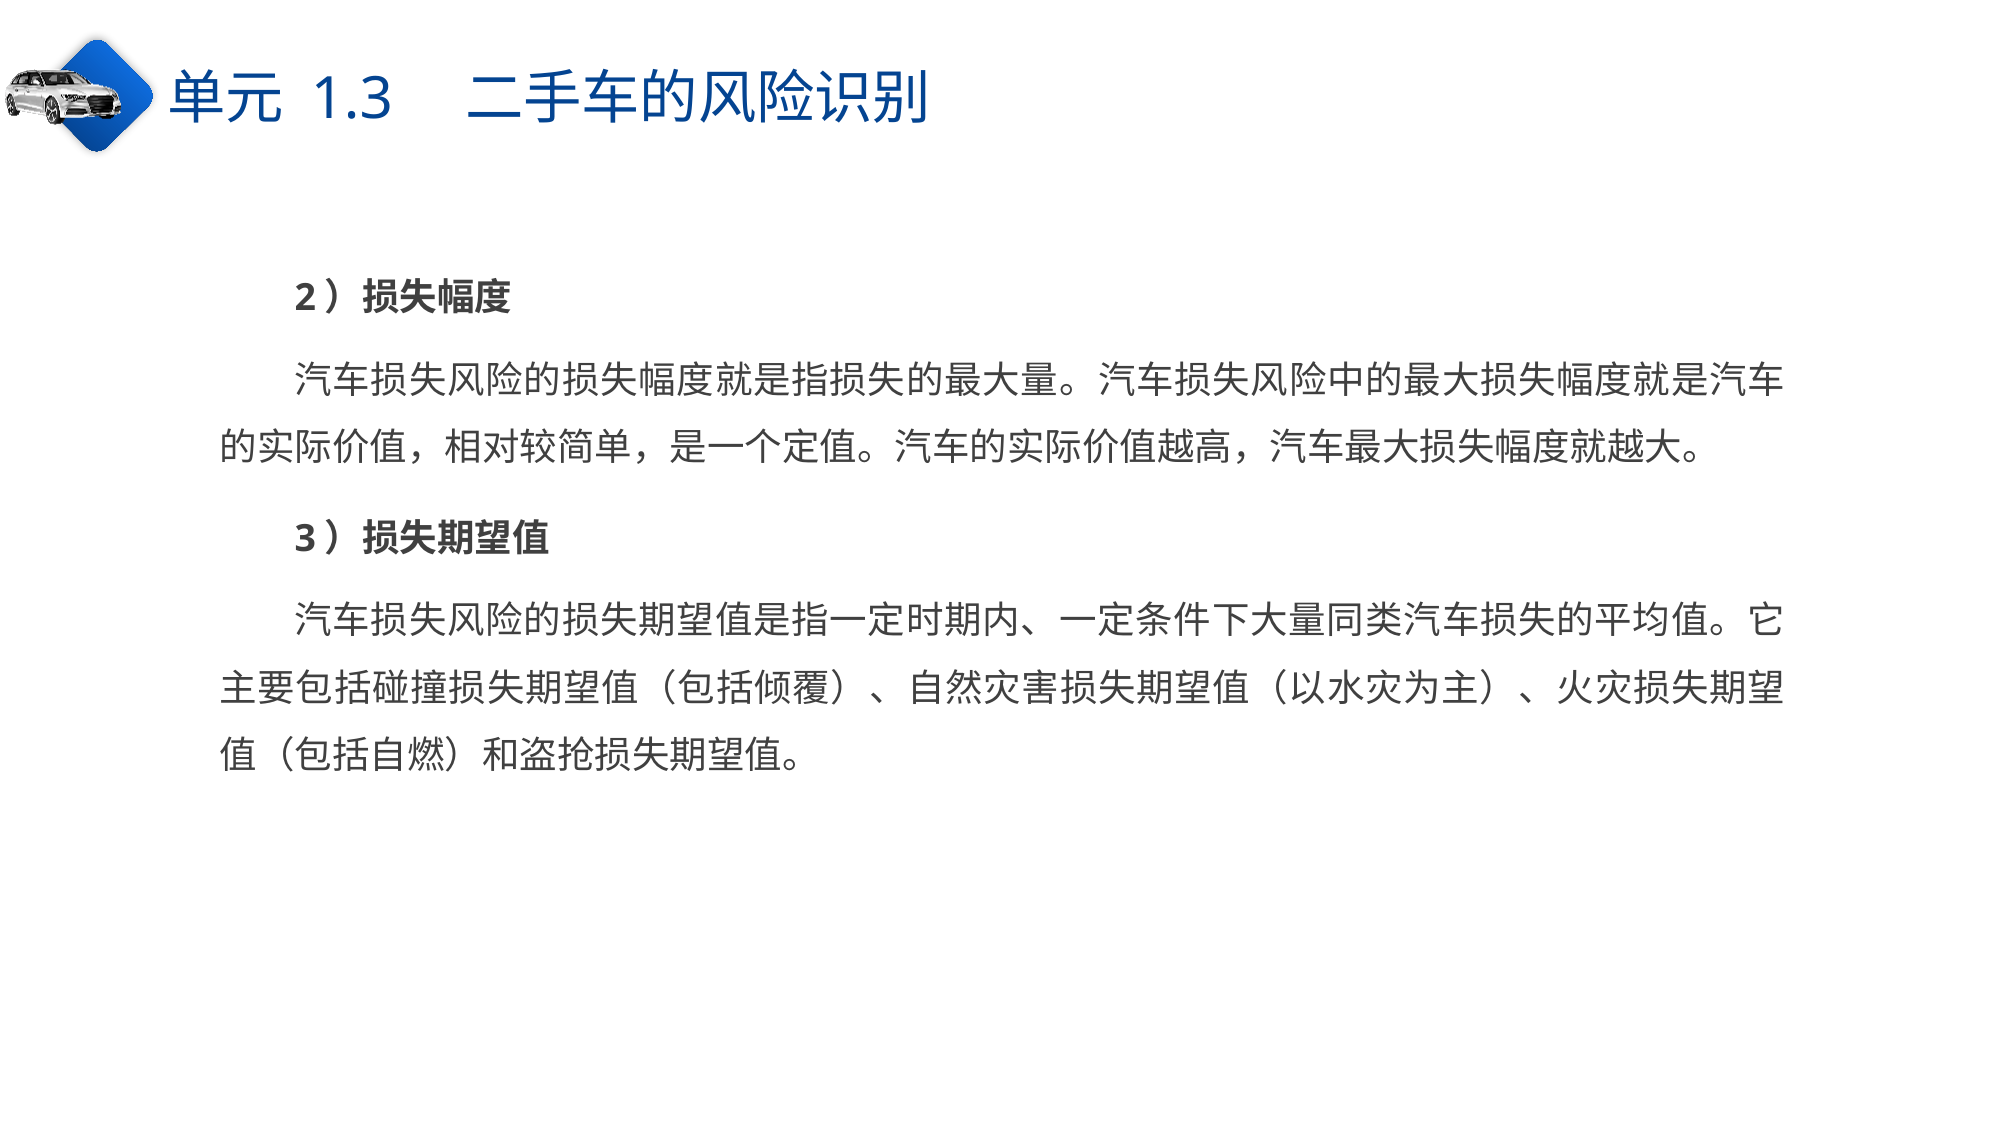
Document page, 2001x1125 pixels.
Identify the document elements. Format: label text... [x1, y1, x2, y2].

text_box 2）损失幅度 [204, 243, 1000, 326]
text_box 汽车损失风险的损失幅度就是指损失的最大量。汽车损失风险中的最大损失幅度就是汽车的实际价值，相对较简单，是一个定值。汽车的实际价值越高，汽车最大损失幅度就越大。 [204, 325, 1800, 476]
picture [0, 31, 125, 157]
text_box 3）损失期望值 [204, 483, 1000, 566]
text_box 单元 1.3 二手车的风险识别 [152, 52, 946, 138]
text_box 汽车损失风险的损失期望值是指一定时期内、一定条件下大量同类汽车损失的平均值。它主要包括碰撞损失期望值（包括倾覆）、自然灾害损失期望值（以水灾为主）、火灾损失期望值（包括自燃）和盗抢损失期望值。 [204, 566, 1800, 784]
